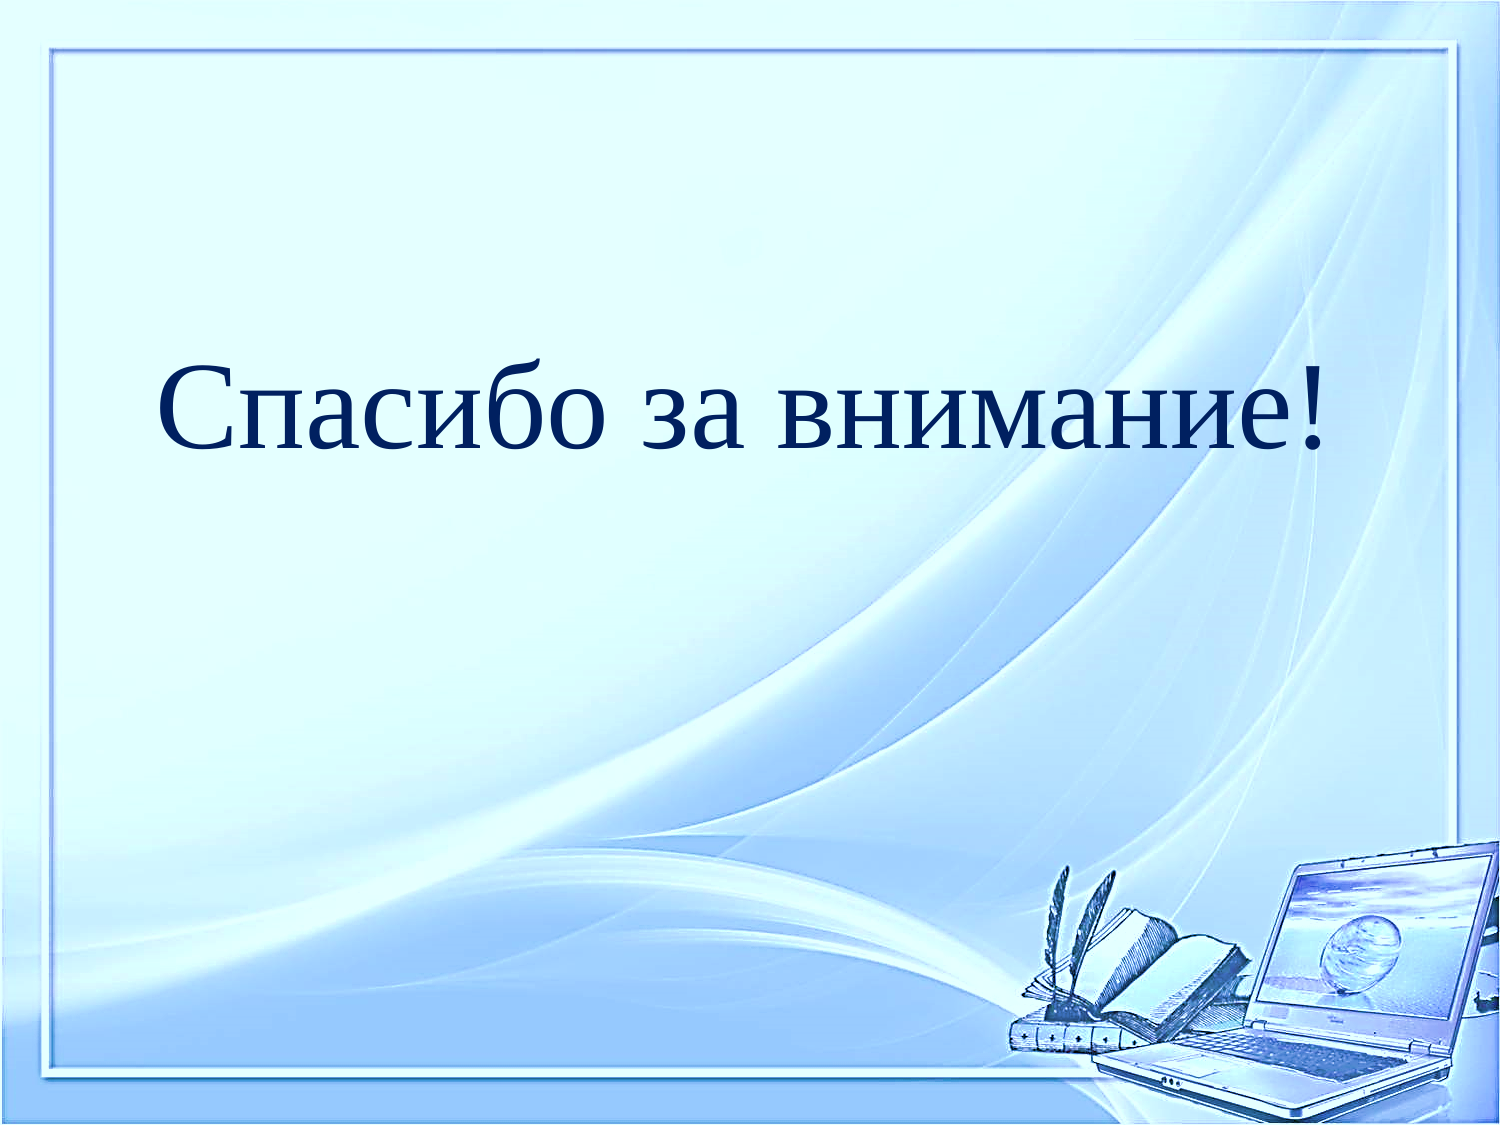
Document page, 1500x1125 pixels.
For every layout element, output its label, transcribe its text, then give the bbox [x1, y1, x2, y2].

picture [0, 0, 1500, 1125]
list Спасибо за внимание! [70, 316, 1421, 540]
